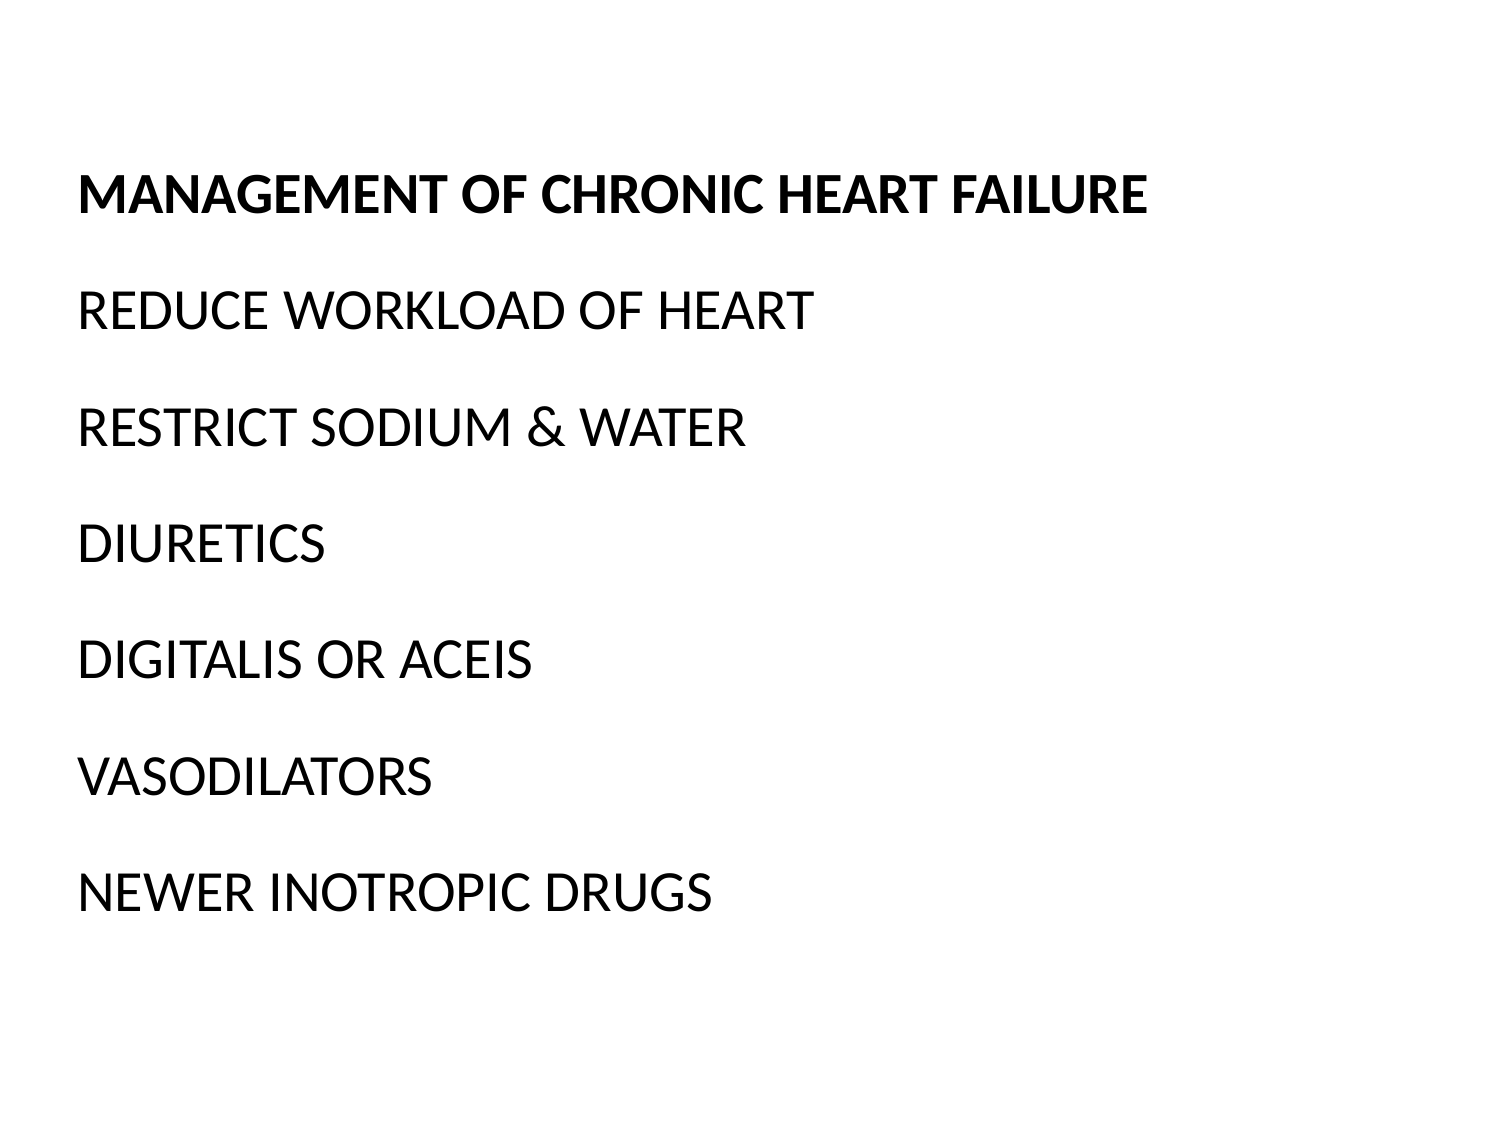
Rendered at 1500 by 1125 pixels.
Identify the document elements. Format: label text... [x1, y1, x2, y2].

list MANAGEMENT OF CHRONIC HEART FAILURE REDUCE WORKLOAD OF HEART RESTRICT SODIUM & WATER DIURETICS DIGITALIS OR ACEIS VASODILATORS NEWER INOTROPIC DRUGS [62, 112, 1413, 1000]
